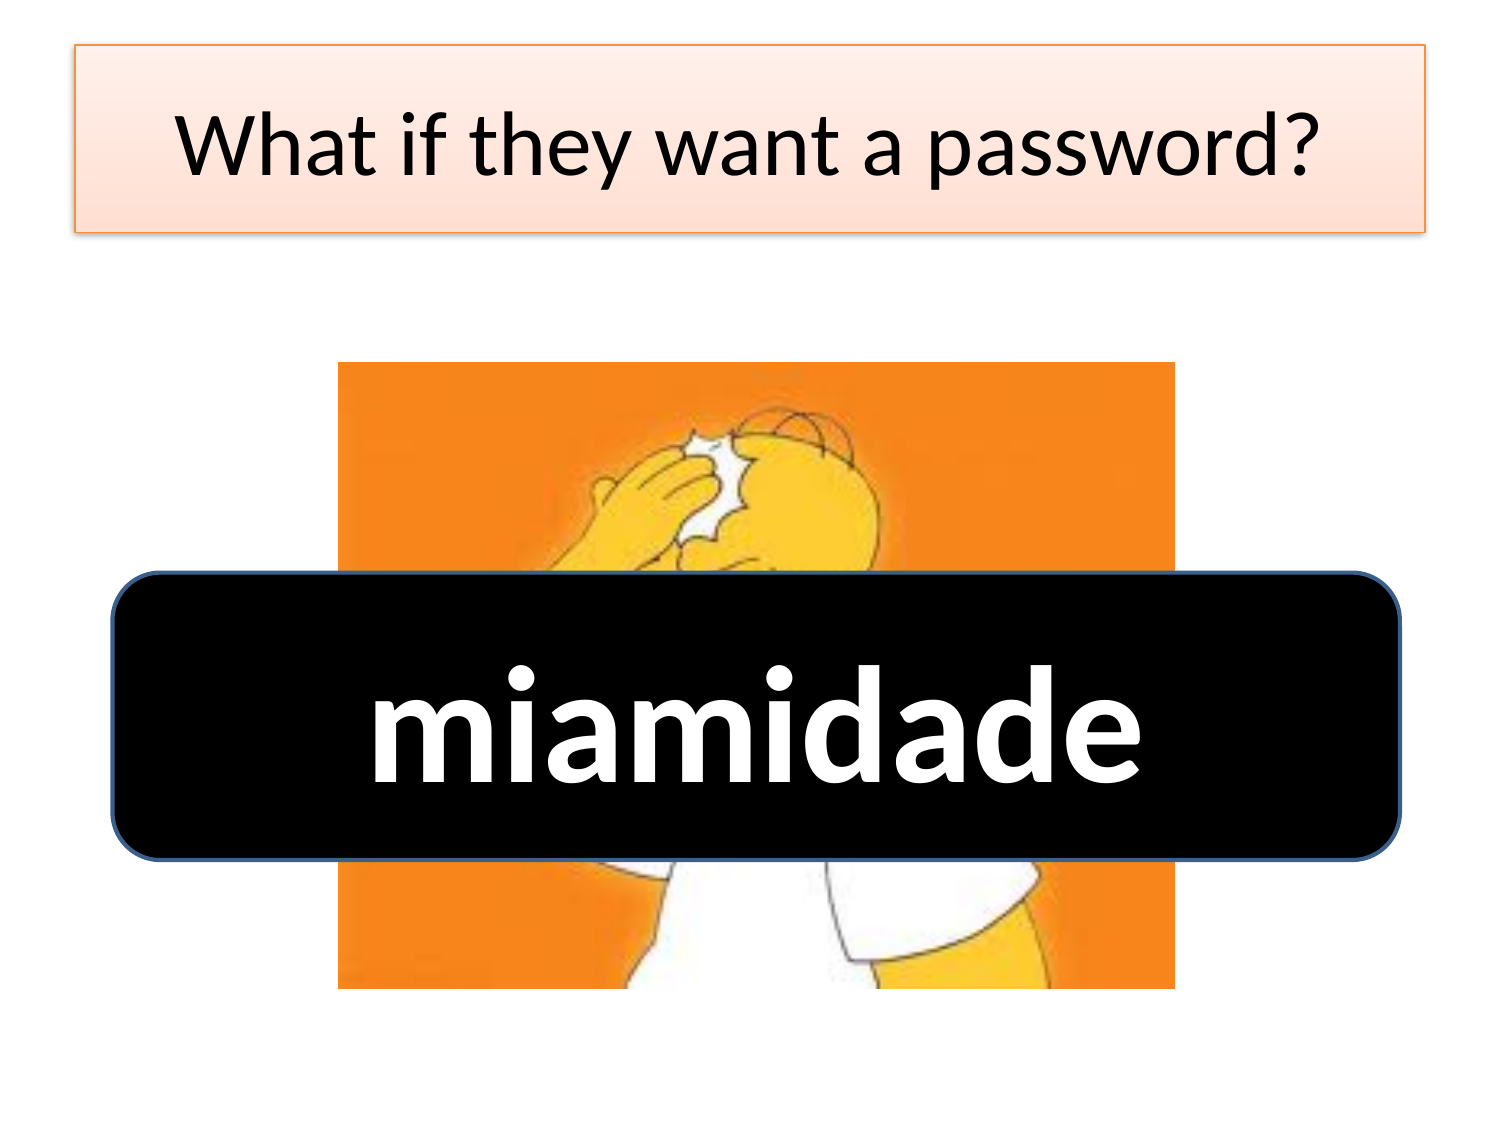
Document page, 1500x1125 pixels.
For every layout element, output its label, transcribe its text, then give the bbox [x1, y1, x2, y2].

text_box miamidade [110, 570, 332, 863]
text_box miamidade [1180, 570, 1403, 863]
picture [337, 362, 1175, 990]
title What if they want a password? [74, 44, 1426, 233]
